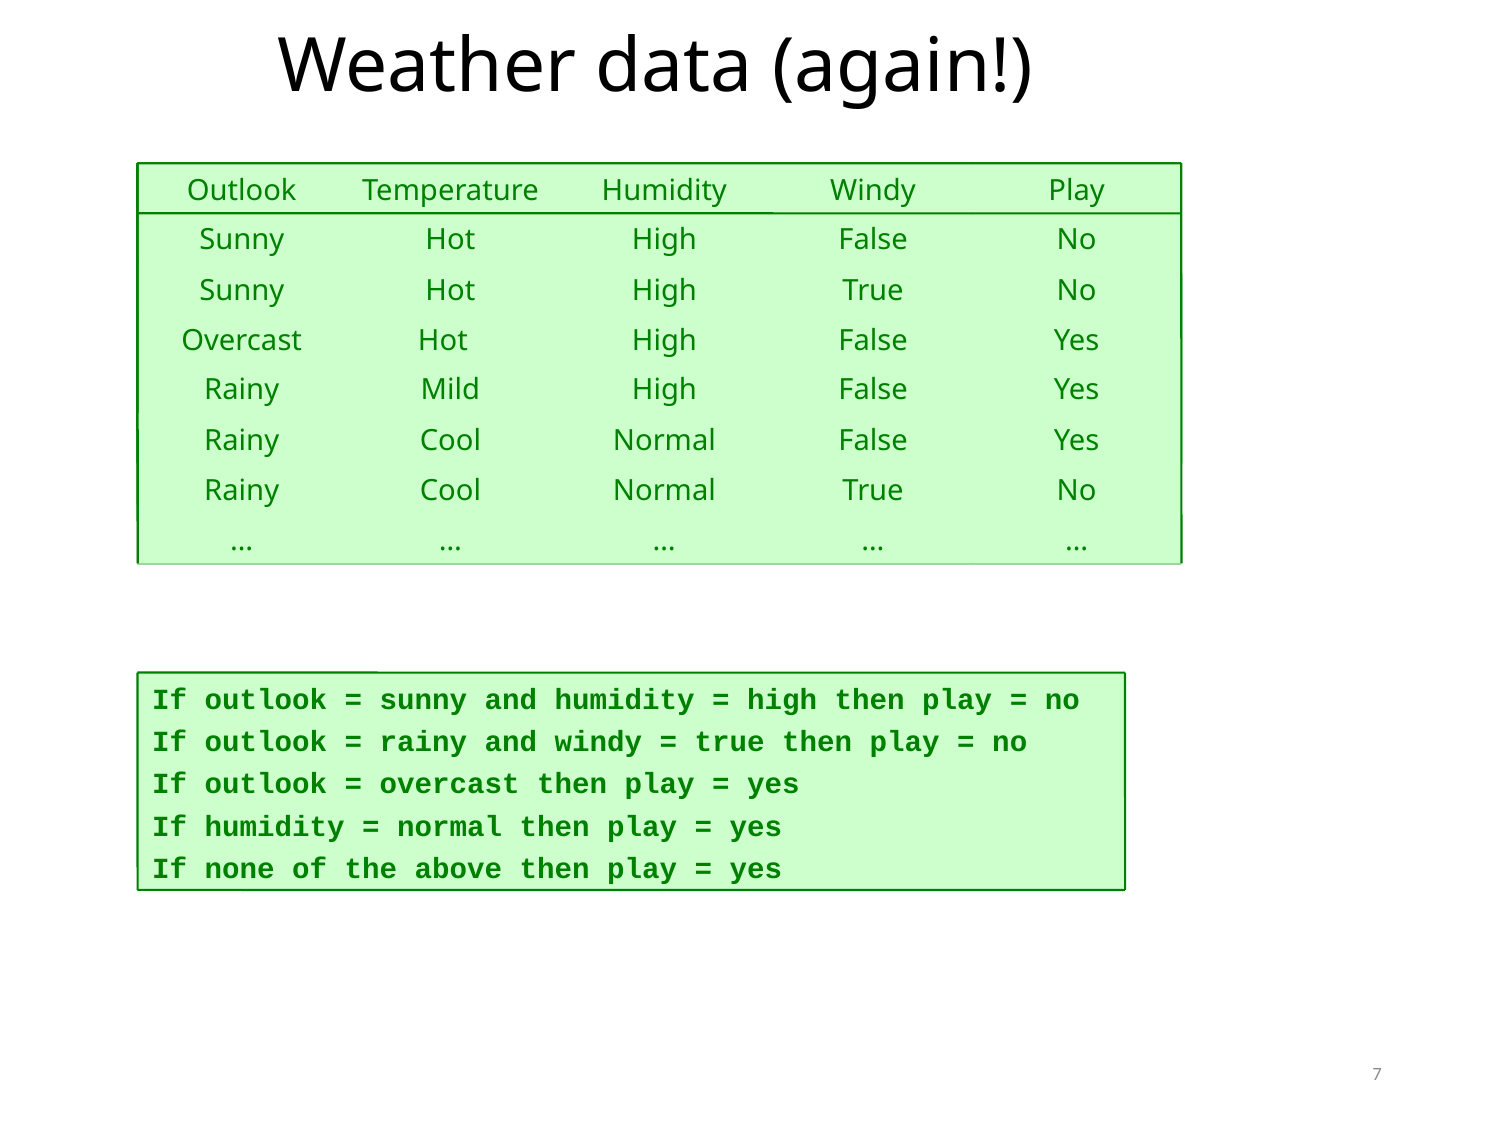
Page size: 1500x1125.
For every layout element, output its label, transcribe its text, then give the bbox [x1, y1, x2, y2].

slide_number 7 [1059, 1042, 1397, 1103]
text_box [137, 672, 1125, 890]
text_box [137, 163, 1182, 564]
title Weather data (again!) [262, 0, 1500, 148]
